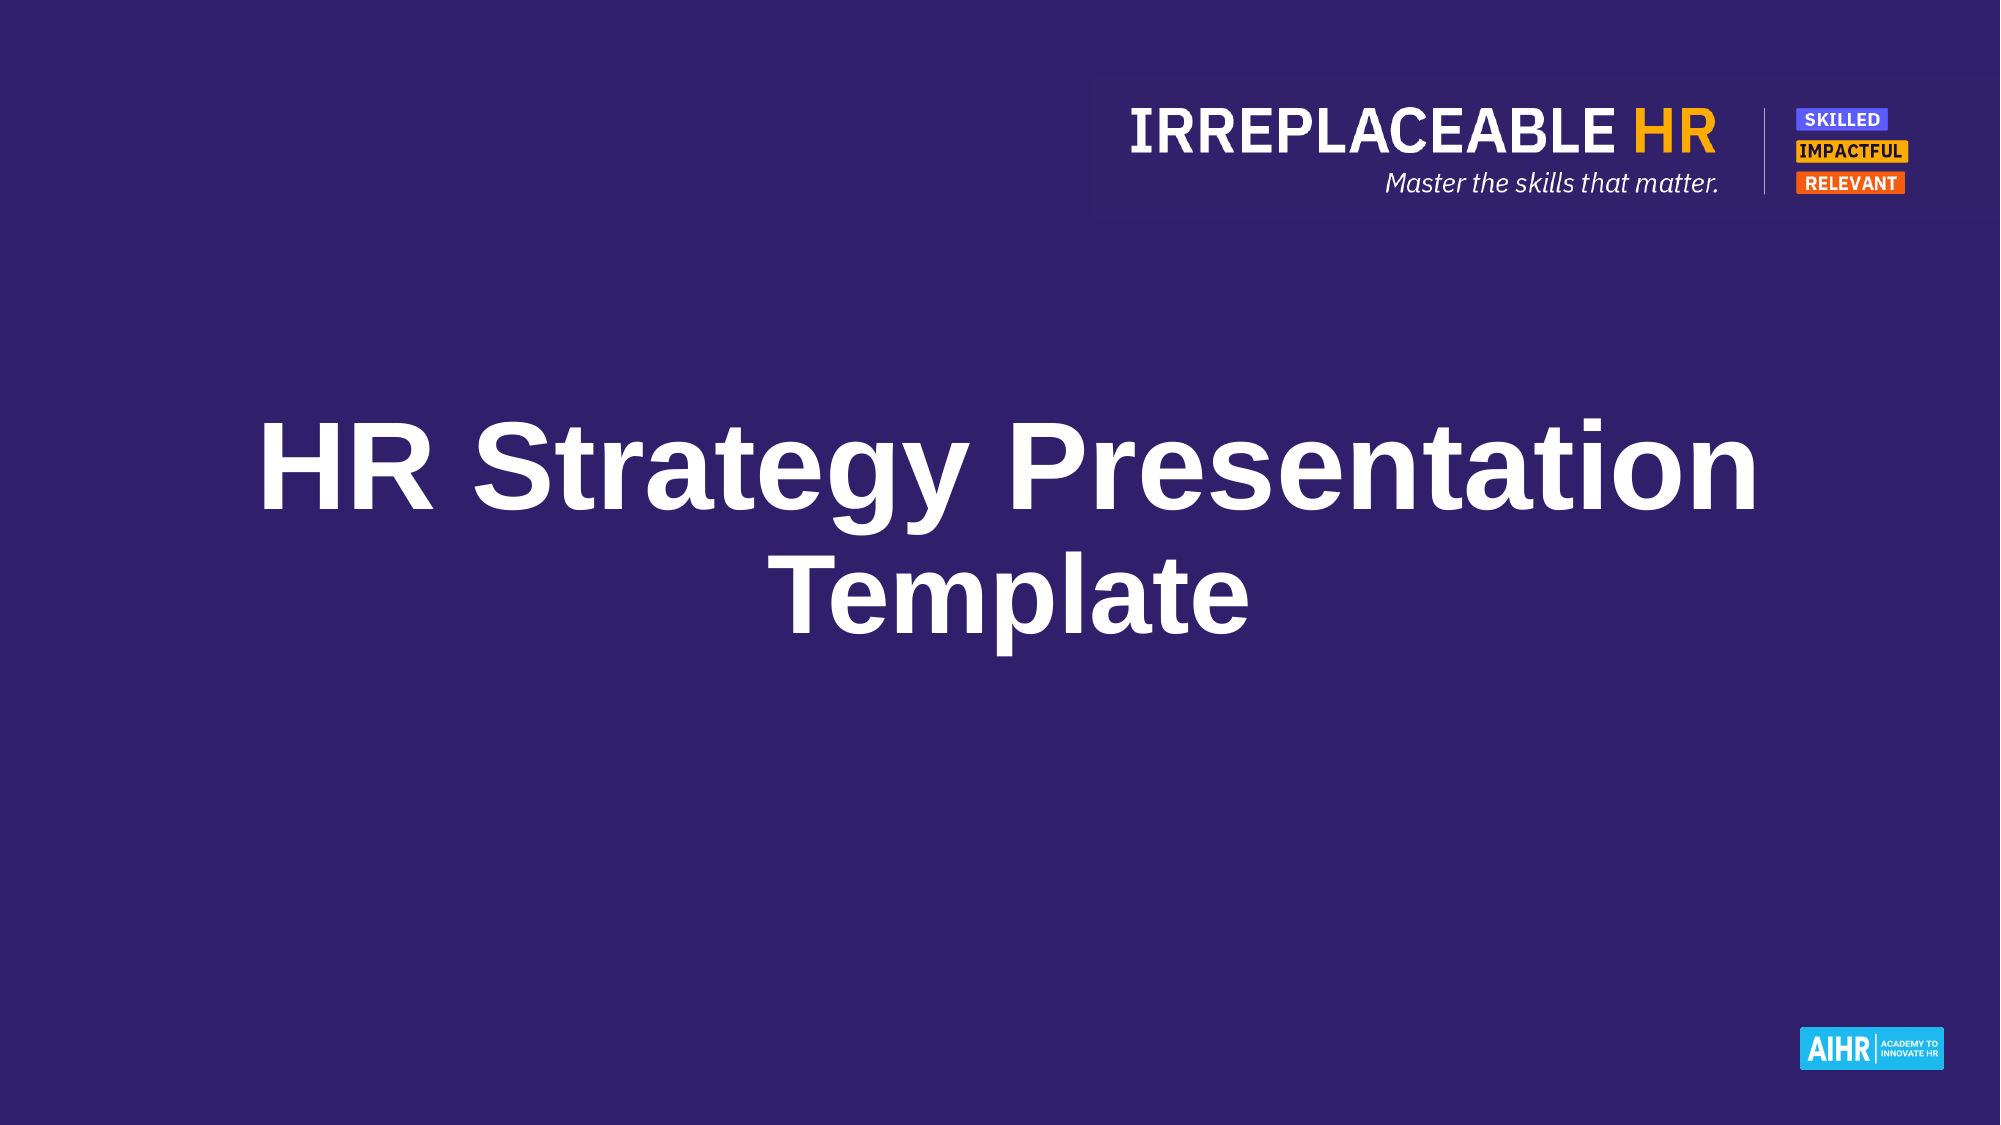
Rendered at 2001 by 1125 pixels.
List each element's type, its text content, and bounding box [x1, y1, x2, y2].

title HR Strategy Presentation Template [147, 401, 1873, 724]
picture [1800, 1027, 1944, 1070]
picture [1091, 76, 2000, 221]
